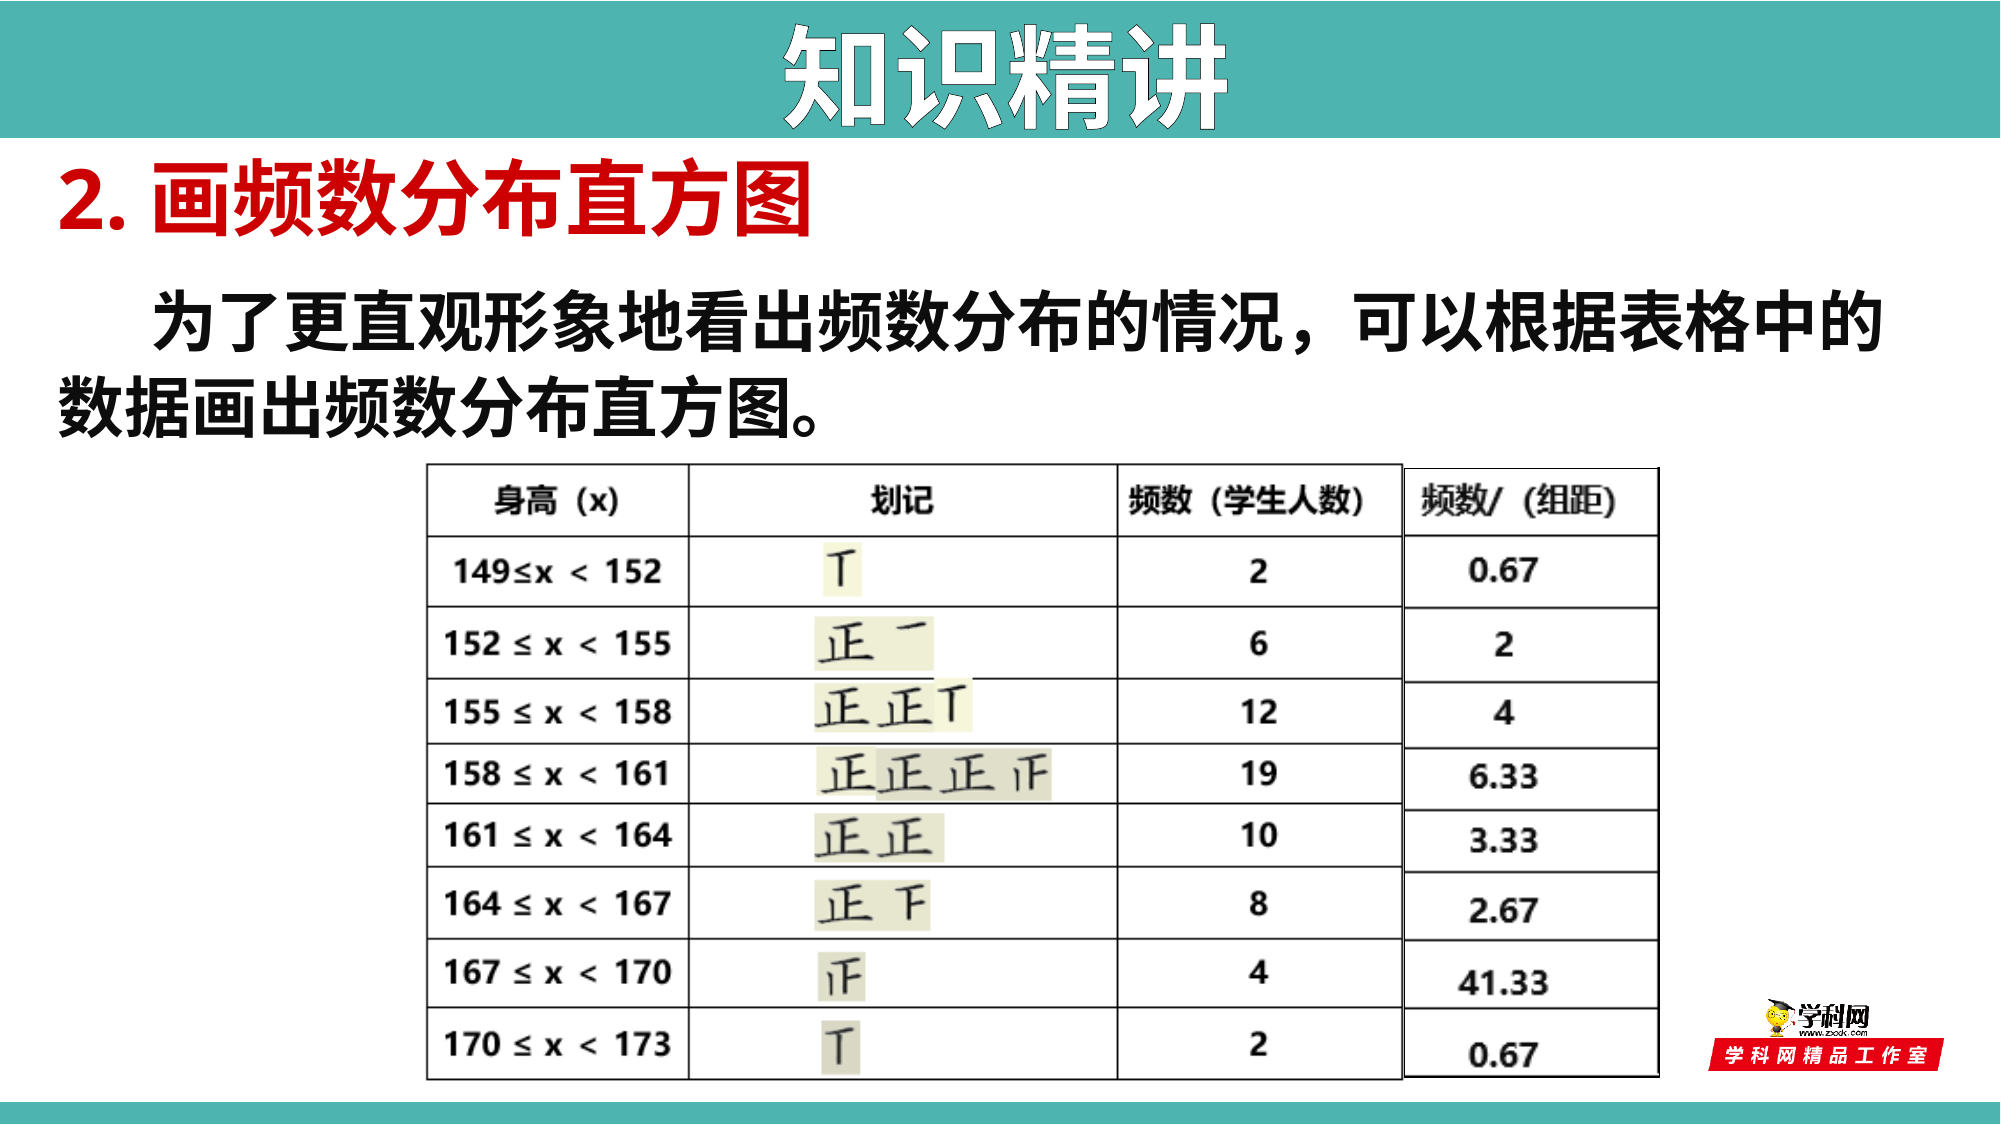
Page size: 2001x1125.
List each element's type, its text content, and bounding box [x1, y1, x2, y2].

text_box 2.画频数分布直方图 为了更直观形象地看出频数分布的情况，可以根据表格中的数据画出频数分布直方图。 [43, 138, 1957, 454]
picture [0, 1, 2001, 1124]
text_box 知识精讲 [765, 0, 1247, 150]
